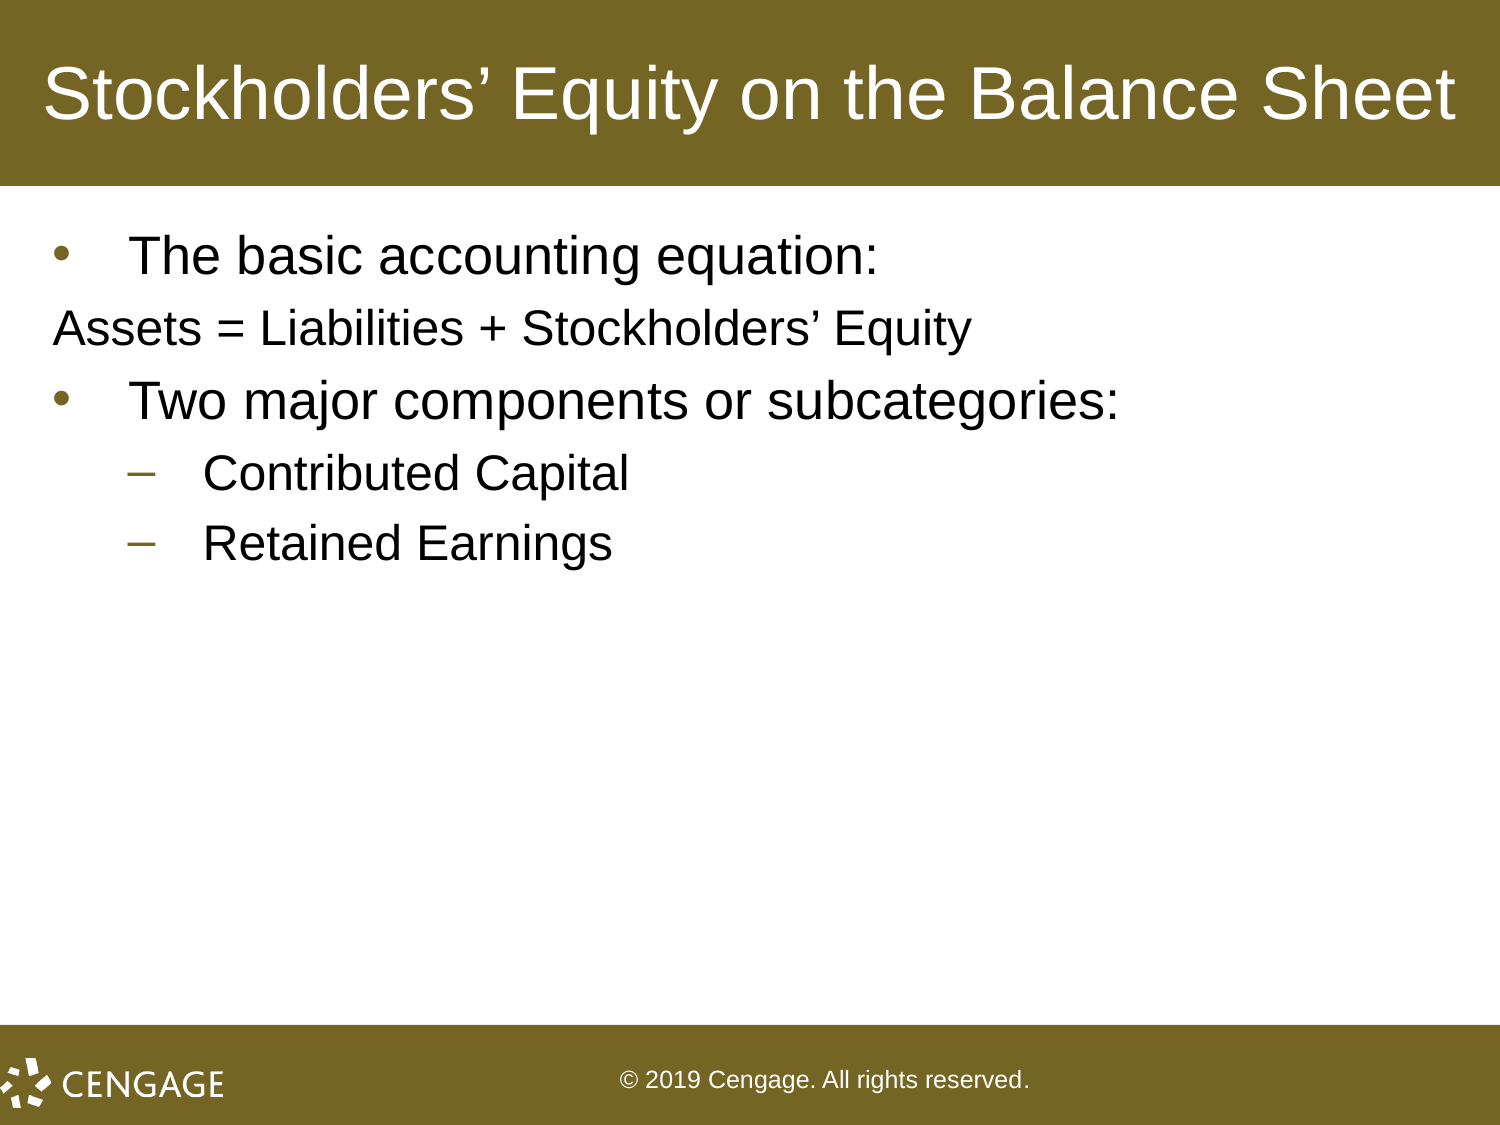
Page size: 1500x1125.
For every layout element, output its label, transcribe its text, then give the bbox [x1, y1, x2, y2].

picture [0, 1058, 223, 1108]
title Stockholders’ Equity on the Balance Sheet [7, 4, 1493, 175]
list The basic accounting equation: Assets = Liabilities + Stockholders’ Equity Two major components or subcategories: Contributed Capital Retained Earnings [37, 212, 1475, 993]
